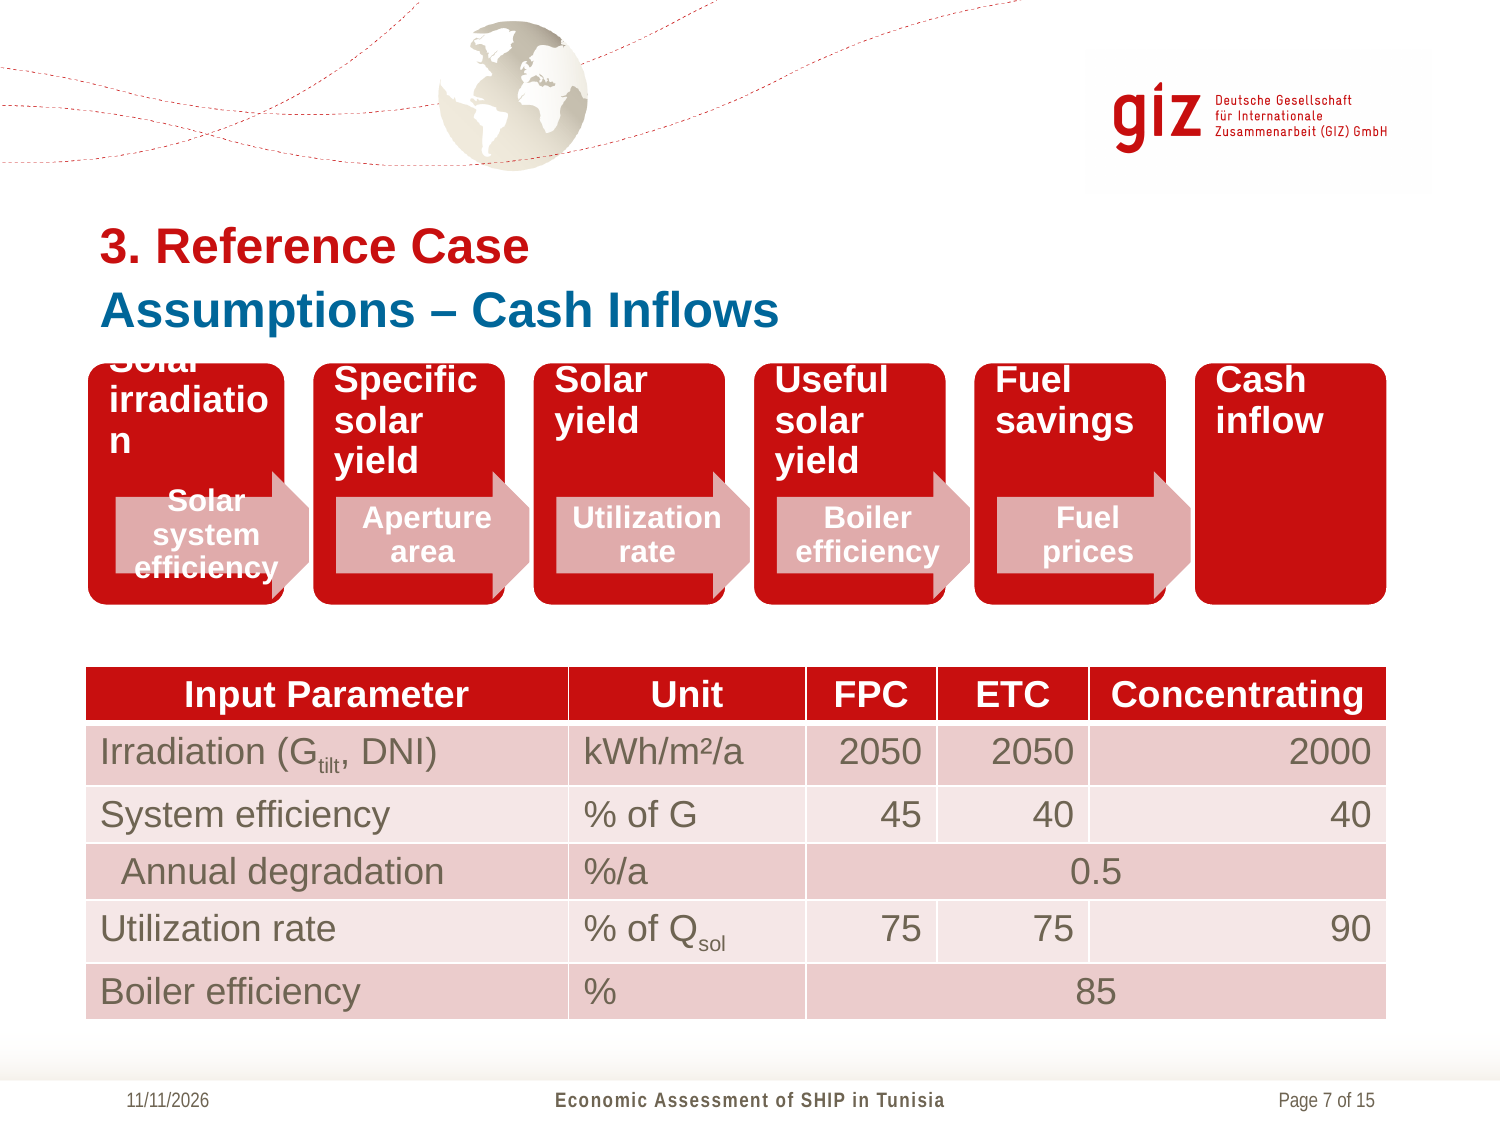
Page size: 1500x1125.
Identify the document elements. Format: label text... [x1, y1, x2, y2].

table_header FPC [807, 667, 936, 720]
table_cell Utilization rate [86, 901, 568, 962]
table_header Input Parameter [86, 667, 568, 720]
table_cell %/a [569, 844, 805, 899]
table_cell Irradiation (Gtilt, DNI) [86, 726, 568, 785]
table_cell 45 [807, 787, 936, 842]
table_cell 75 [938, 901, 1088, 962]
text_box 3. Reference Case [84, 205, 1361, 308]
table_cell 75 [807, 901, 936, 962]
table_cell 90 [1090, 901, 1386, 962]
table_cell % of Qsol [569, 901, 805, 962]
table_cell System efficiency [86, 787, 568, 842]
footer Economic Assessment of SHIP in Tunisia [469, 1079, 1031, 1121]
text_box Assumptions – Cash Inflows [84, 270, 1137, 360]
table_cell 0.5 [807, 844, 1386, 899]
table_cell % [569, 964, 805, 1019]
table_cell 2050 [807, 726, 936, 785]
table_header Concentrating [1090, 667, 1386, 720]
table_cell 85 [807, 964, 1386, 1019]
table_cell Boiler efficiency [86, 964, 568, 1019]
table_cell % of G [569, 787, 805, 842]
table_cell 2000 [1090, 726, 1386, 785]
table_cell 40 [938, 787, 1088, 842]
table_cell kWh/m²/a [569, 726, 805, 785]
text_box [84, 360, 1390, 607]
table_header ETC [938, 667, 1088, 720]
table_cell 40 [1090, 787, 1386, 842]
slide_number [111, 1079, 325, 1121]
table_cell 2050 [938, 726, 1088, 785]
picture [0, 0, 1500, 194]
table_header Unit [569, 667, 805, 720]
table_cell Annual degradation [86, 844, 568, 899]
picture [0, 959, 1500, 1081]
